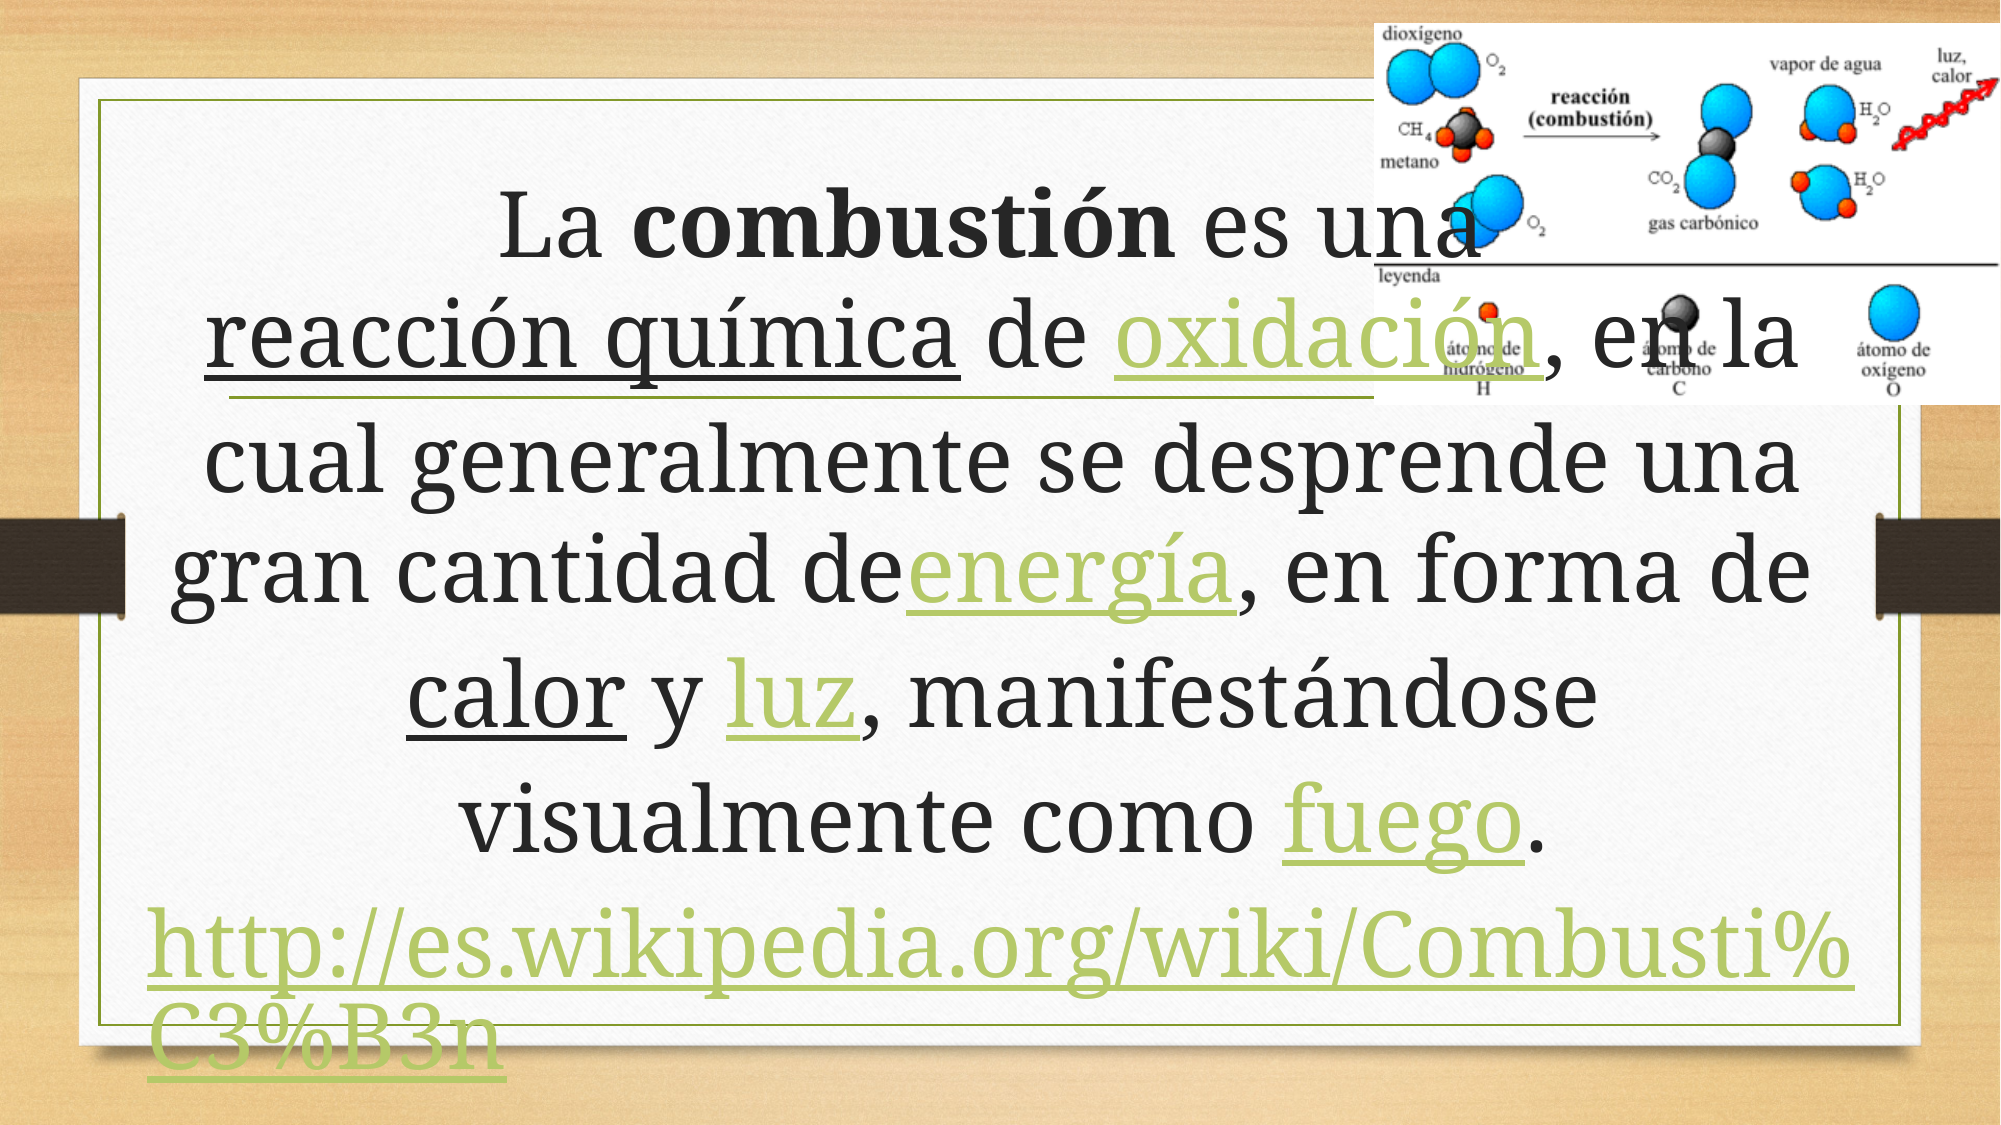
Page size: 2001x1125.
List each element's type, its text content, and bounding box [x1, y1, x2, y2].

picture [0, 0, 2001, 1125]
title La combustión es una reacción química de oxidación, en la cual generalmente se desprende una gran cantidad deenergía, en forma de calor y luz, manifestándose visualmente como fuego. http://es.wikipedia.org/wiki/Combusti%C3%B3n [131, 161, 1875, 1017]
